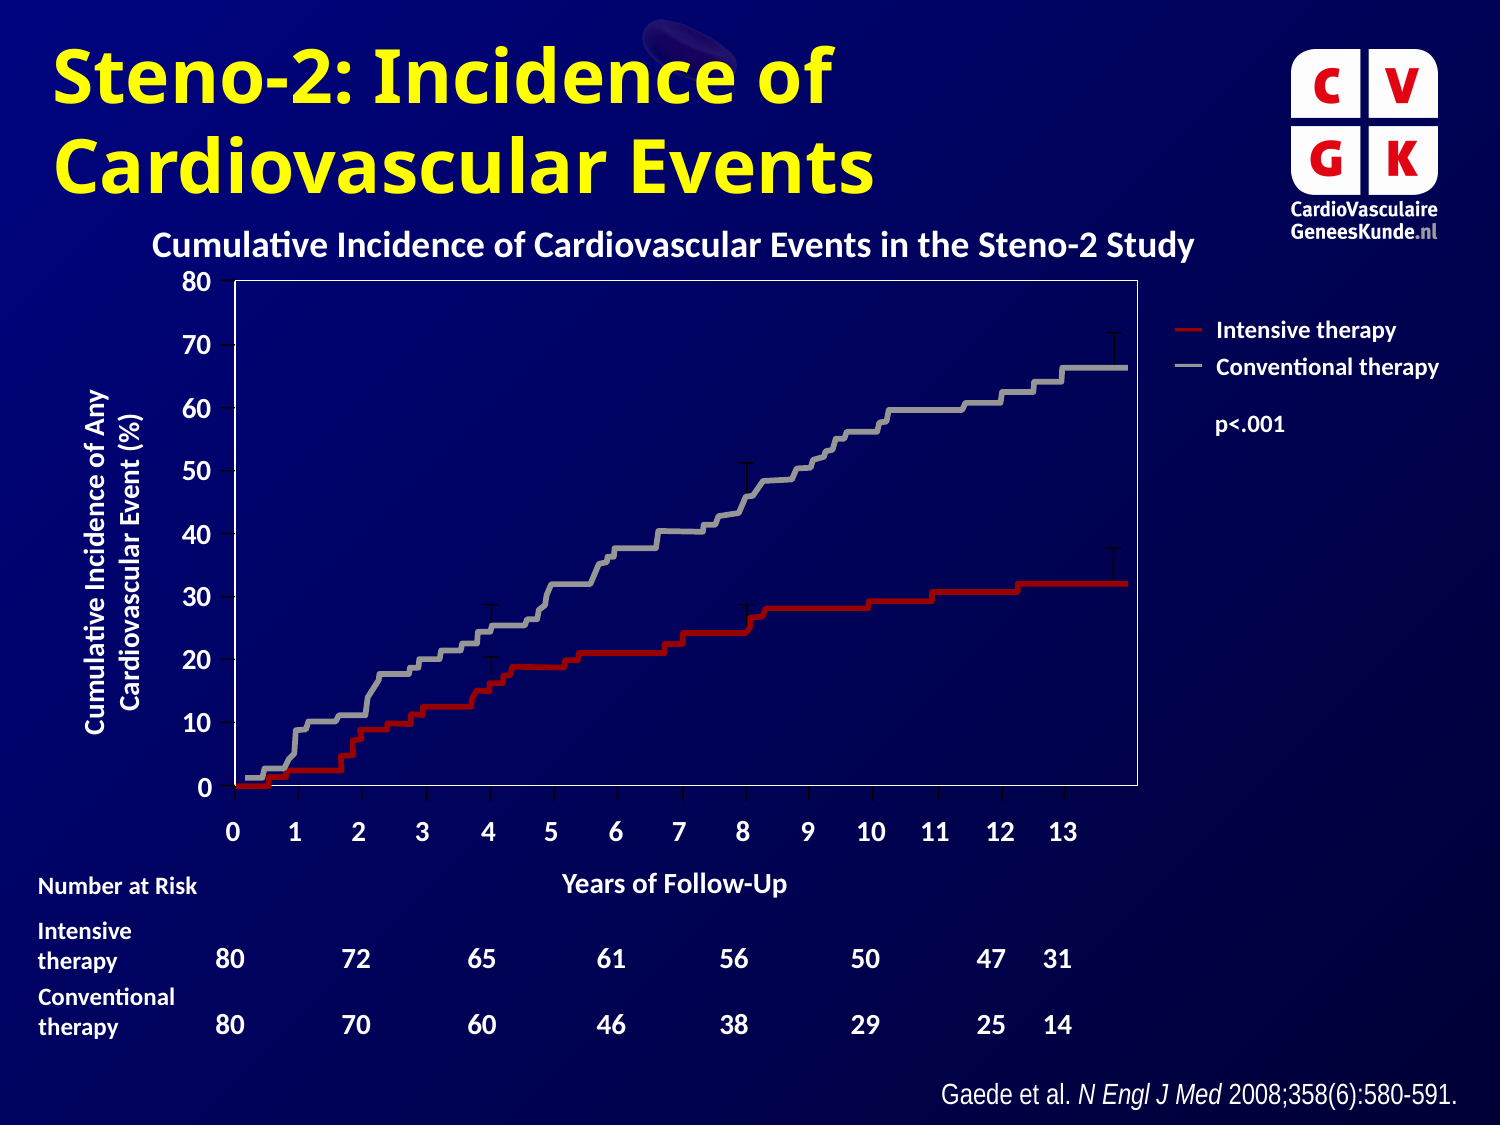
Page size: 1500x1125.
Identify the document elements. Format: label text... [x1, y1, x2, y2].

text_box Conventional therapy [38, 980, 182, 1041]
text_box 0 [197, 767, 213, 803]
text_box 9 [800, 812, 816, 848]
text_box 2 [351, 812, 367, 848]
text_box Years of Follow-Up [229, 864, 1121, 900]
text_box Steno-2: Incidence of Cardiovascular Events [37, 24, 1381, 213]
text_box 70 [341, 1005, 372, 1041]
text_box 13 [1047, 812, 1078, 848]
text_box Cumulative Incidence of Cardiovascular Events in the Steno-2 Study [137, 212, 1263, 273]
text_box [236, 583, 1129, 787]
text_box 46 [596, 1005, 627, 1041]
text_box 25 [976, 1005, 1007, 1041]
text_box 6 [608, 812, 624, 848]
text_box 38 [719, 1005, 750, 1041]
text_box 50 [181, 451, 212, 487]
text_box 31 [1042, 939, 1073, 975]
text_box 14 [1042, 1005, 1073, 1041]
text_box 65 [467, 939, 497, 975]
text_box 10 [181, 703, 212, 739]
text_box 4 [481, 812, 497, 848]
text_box 1 [287, 812, 303, 848]
text_box 3 [414, 812, 430, 848]
text_box 11 [919, 812, 950, 848]
text_box Intensive therapy [37, 914, 139, 975]
text_box 61 [596, 939, 627, 975]
text_box 70 [181, 325, 212, 361]
text_box 0 [225, 812, 241, 848]
text_box [245, 367, 1128, 778]
text_box 60 [181, 389, 212, 425]
text_box 5 [543, 812, 559, 848]
text_box 60 [467, 1005, 497, 1041]
text_box 40 [181, 515, 212, 551]
text_box p<.001 [1200, 399, 1475, 445]
picture [1291, 49, 1438, 239]
text_box 20 [181, 640, 212, 676]
text_box 80 [215, 1005, 246, 1041]
text_box 80 [181, 273, 212, 298]
text_box 56 [719, 939, 750, 975]
text_box 29 [850, 1005, 881, 1041]
text_box 50 [850, 939, 881, 975]
text_box 12 [985, 812, 1015, 848]
text_box 8 [735, 812, 751, 848]
text_box 30 [181, 577, 212, 613]
text_box 47 [976, 939, 1007, 975]
text_box 10 [856, 812, 886, 848]
text_box 80 [215, 939, 246, 975]
text_box Intensive therapy Conventional therapy [1201, 306, 1455, 388]
text_box 72 [341, 939, 372, 975]
text_box Gaede et al. N Engl J Med 2008;358(6):580-591. [926, 1067, 1500, 1118]
text_box Number at Risk [37, 869, 198, 900]
text_box 7 [671, 812, 687, 848]
text_box Cumulative Incidence of Any Cardiovascular Event (%) [74, 305, 145, 821]
text_box [235, 280, 1138, 786]
